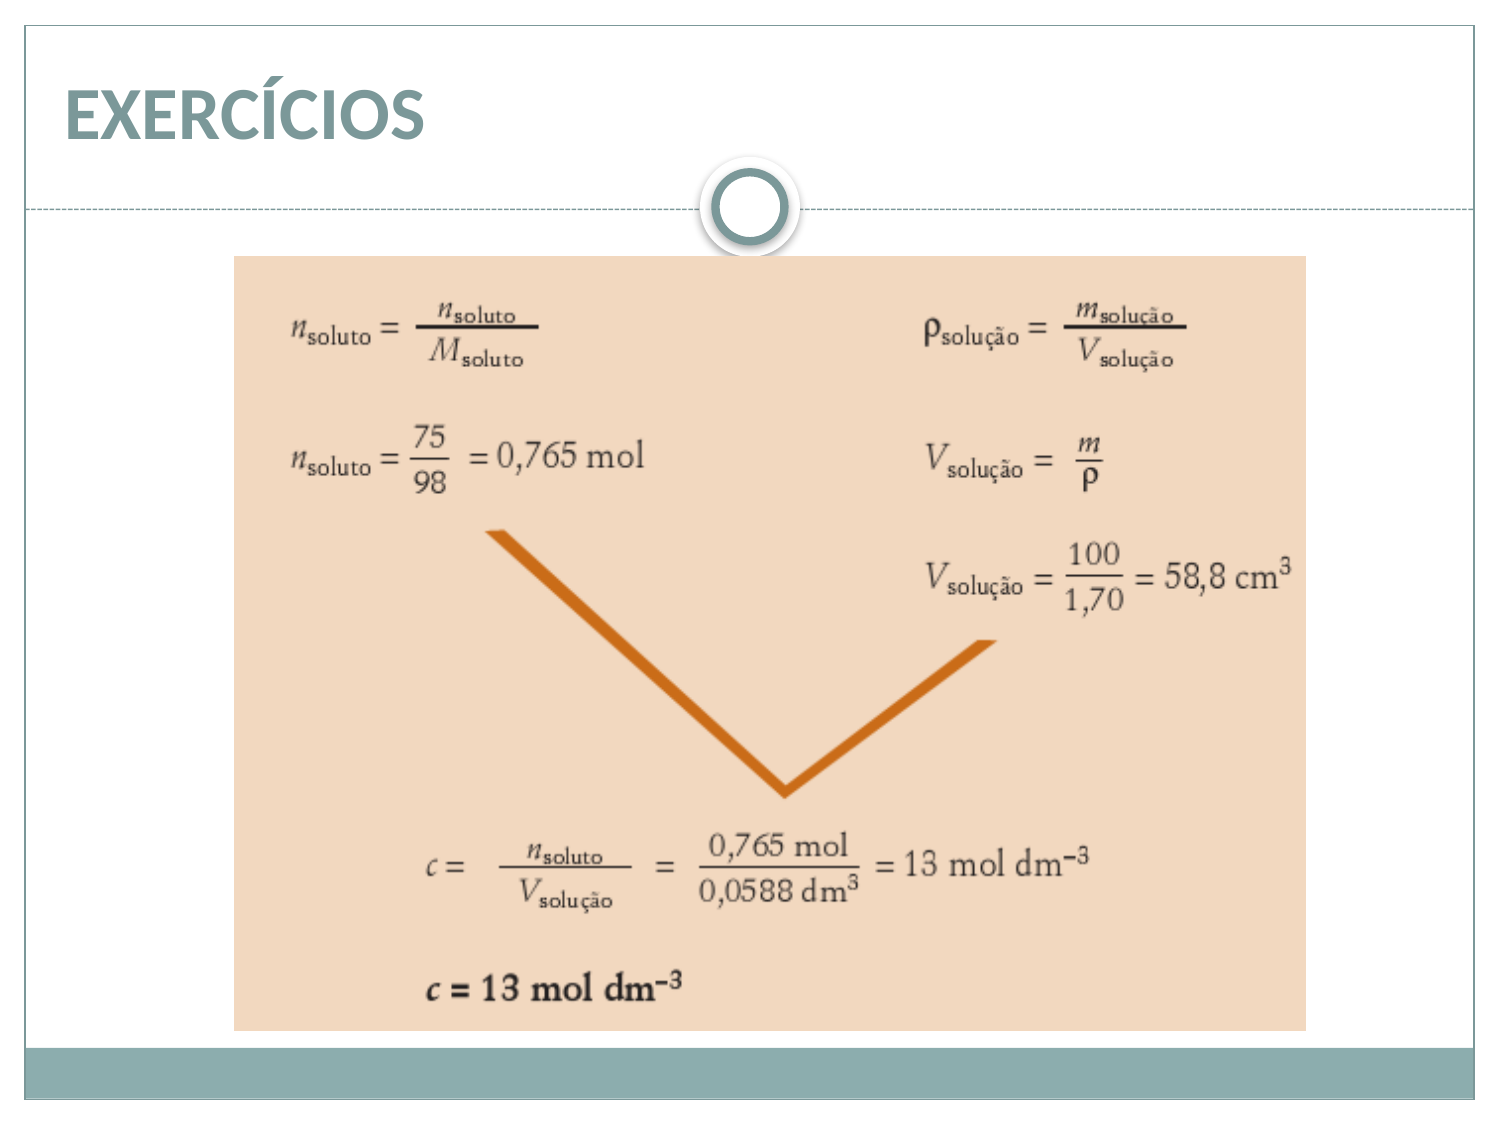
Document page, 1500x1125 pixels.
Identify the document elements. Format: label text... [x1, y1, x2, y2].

title EXERCÍCIOS [49, 37, 1450, 162]
picture [233, 256, 1306, 1032]
